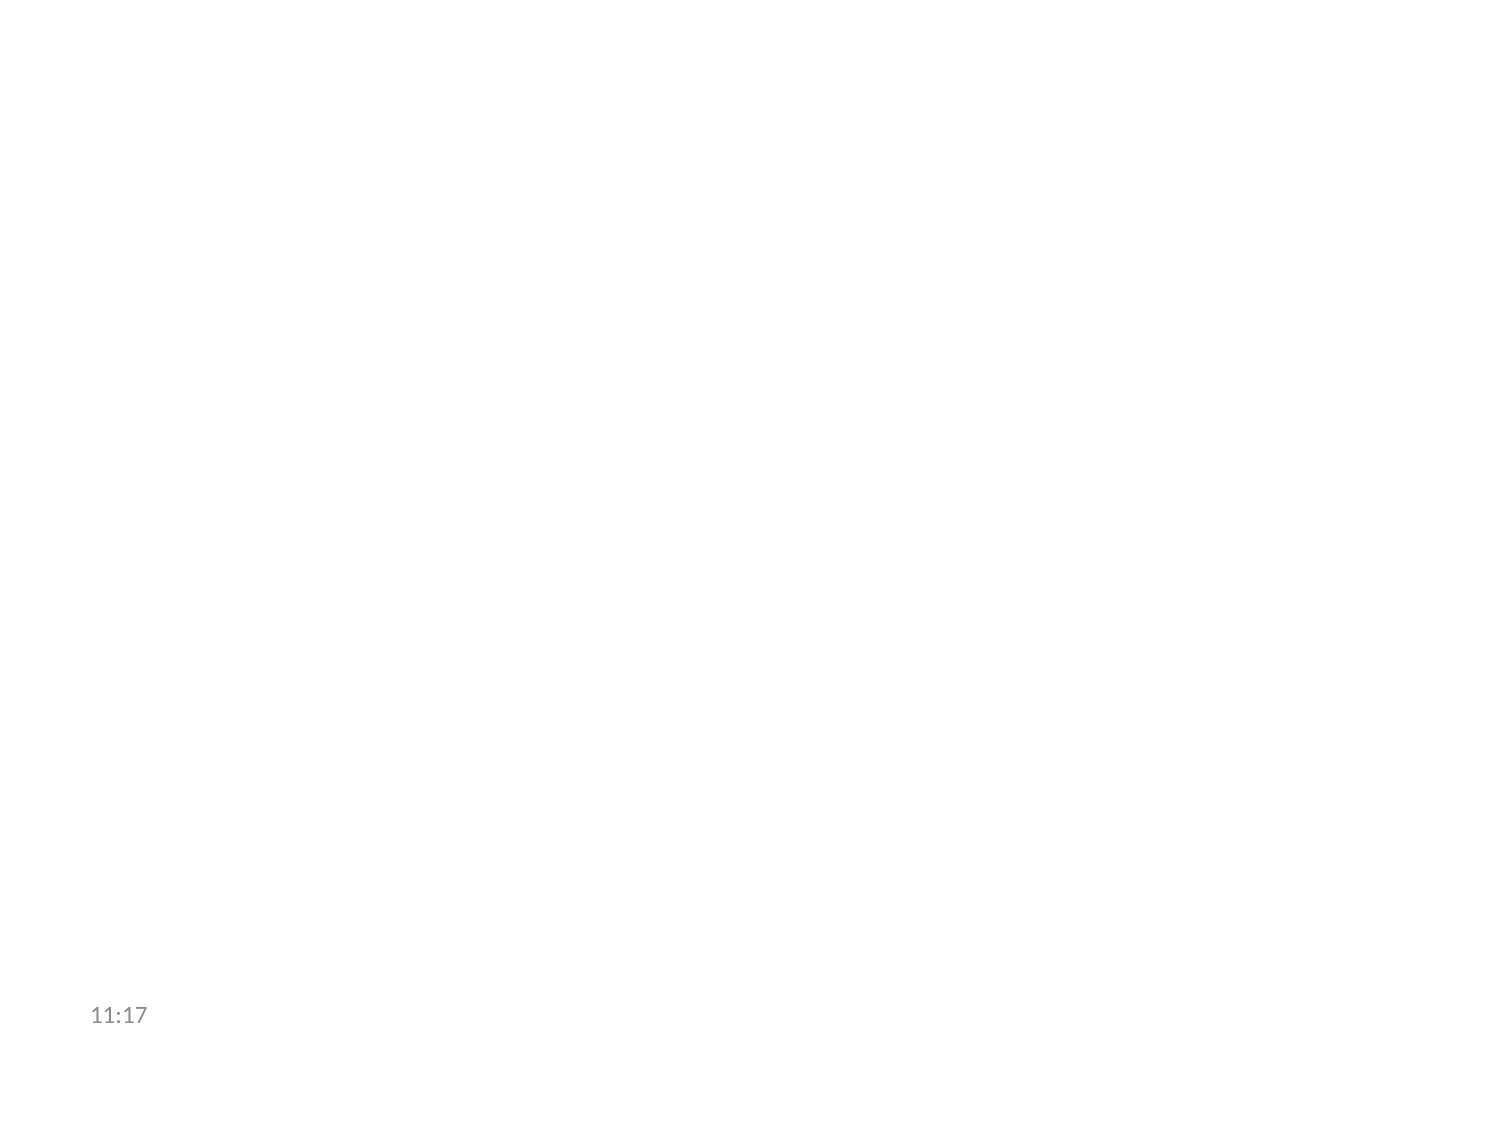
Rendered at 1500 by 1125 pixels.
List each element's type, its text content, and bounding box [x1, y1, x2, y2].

text_box 15:35 [75, 983, 425, 1044]
